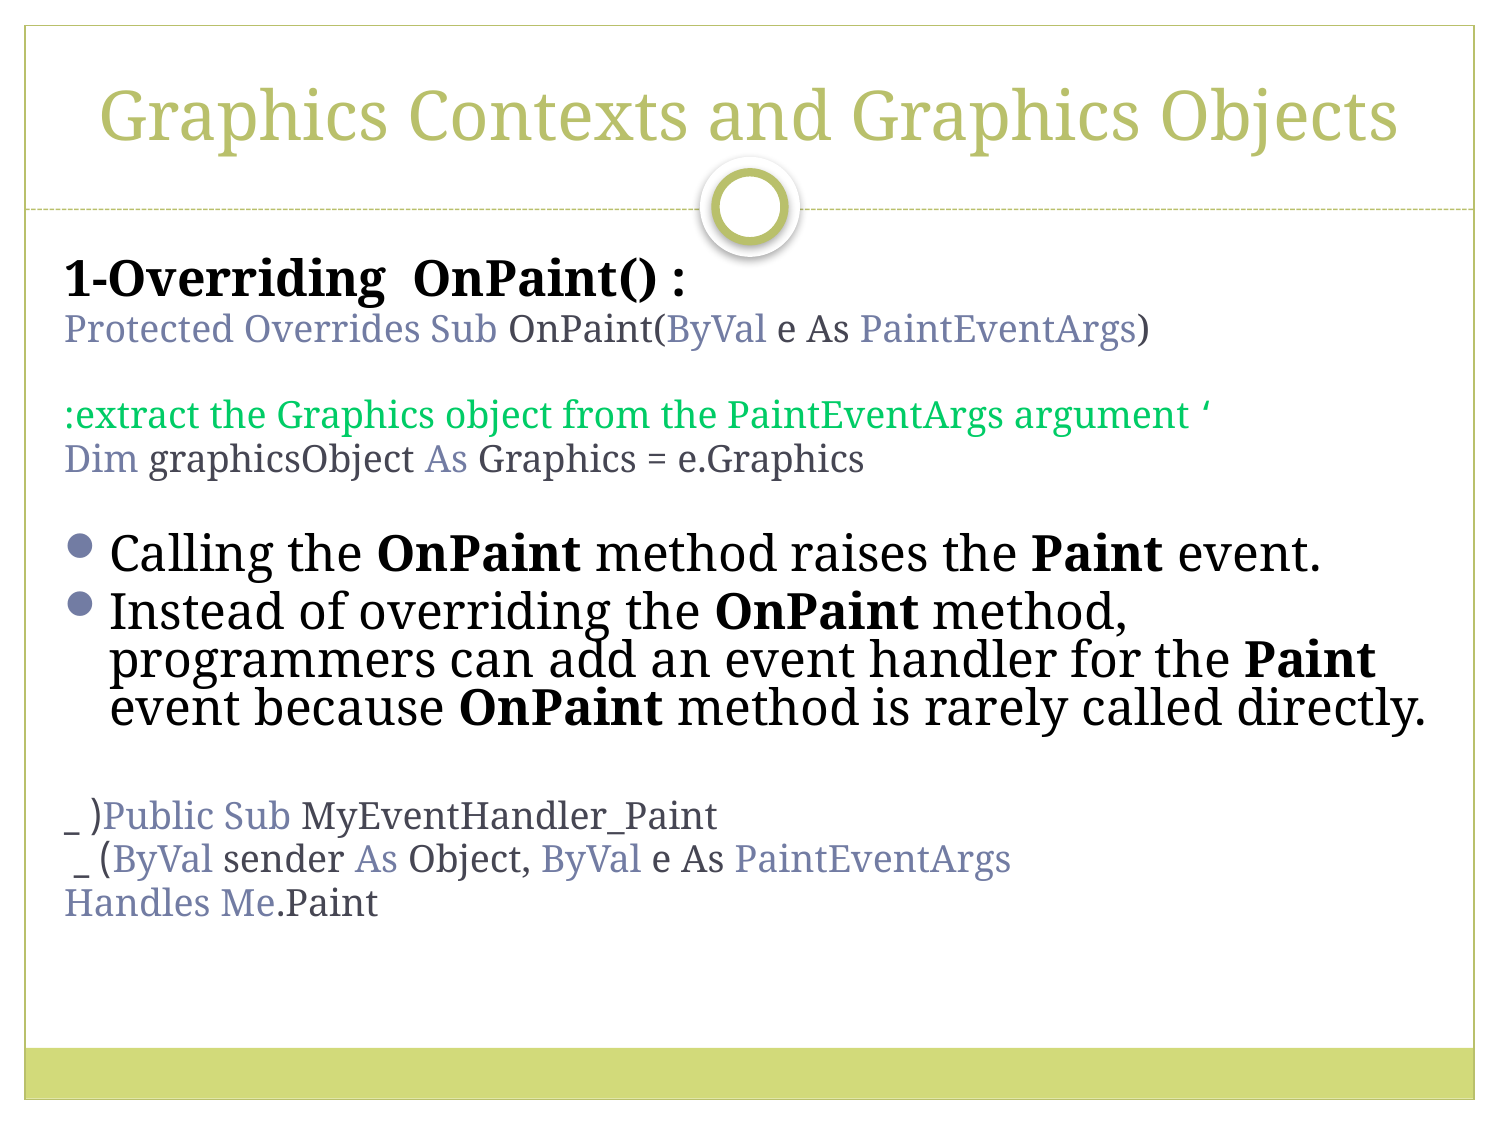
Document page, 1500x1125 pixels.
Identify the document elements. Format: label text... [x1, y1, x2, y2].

title Graphics Contexts and Graphics Objects [49, 37, 1450, 162]
list 1-Overriding OnPaint() : Protected Overrides Sub OnPaint(ByVal e As PaintEventArgs) ‘ extract the Graphics object from the PaintEventArgs argument: Dim graphicsObject As Graphics = e.Graphics Calling the OnPaint method raises the Paint event. Instead of overriding the OnPaint method, programmers can add an event handler for the Paint event because OnPaint method is rarely called directly. Public Sub MyEventHandler_Paint( _ ByVal sender As Object, ByVal e As PaintEventArgs) _ Handles Me.Paint [49, 250, 1445, 1001]
